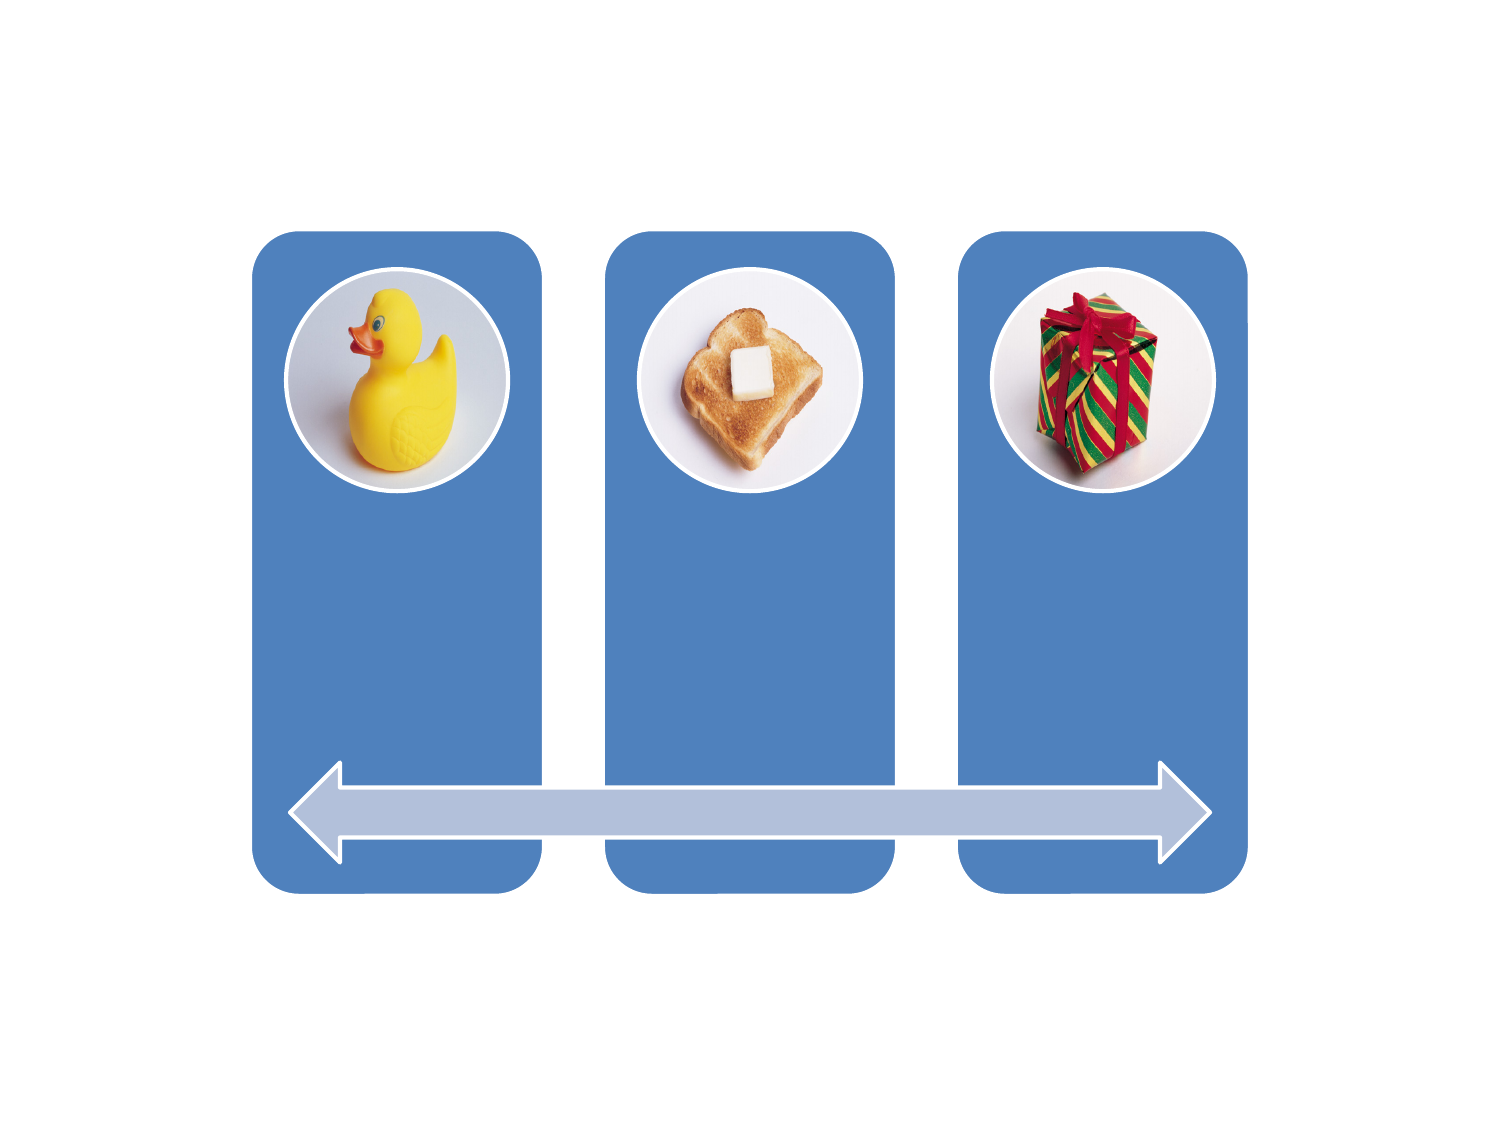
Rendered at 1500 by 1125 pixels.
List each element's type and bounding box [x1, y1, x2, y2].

text_box [249, 228, 1251, 897]
